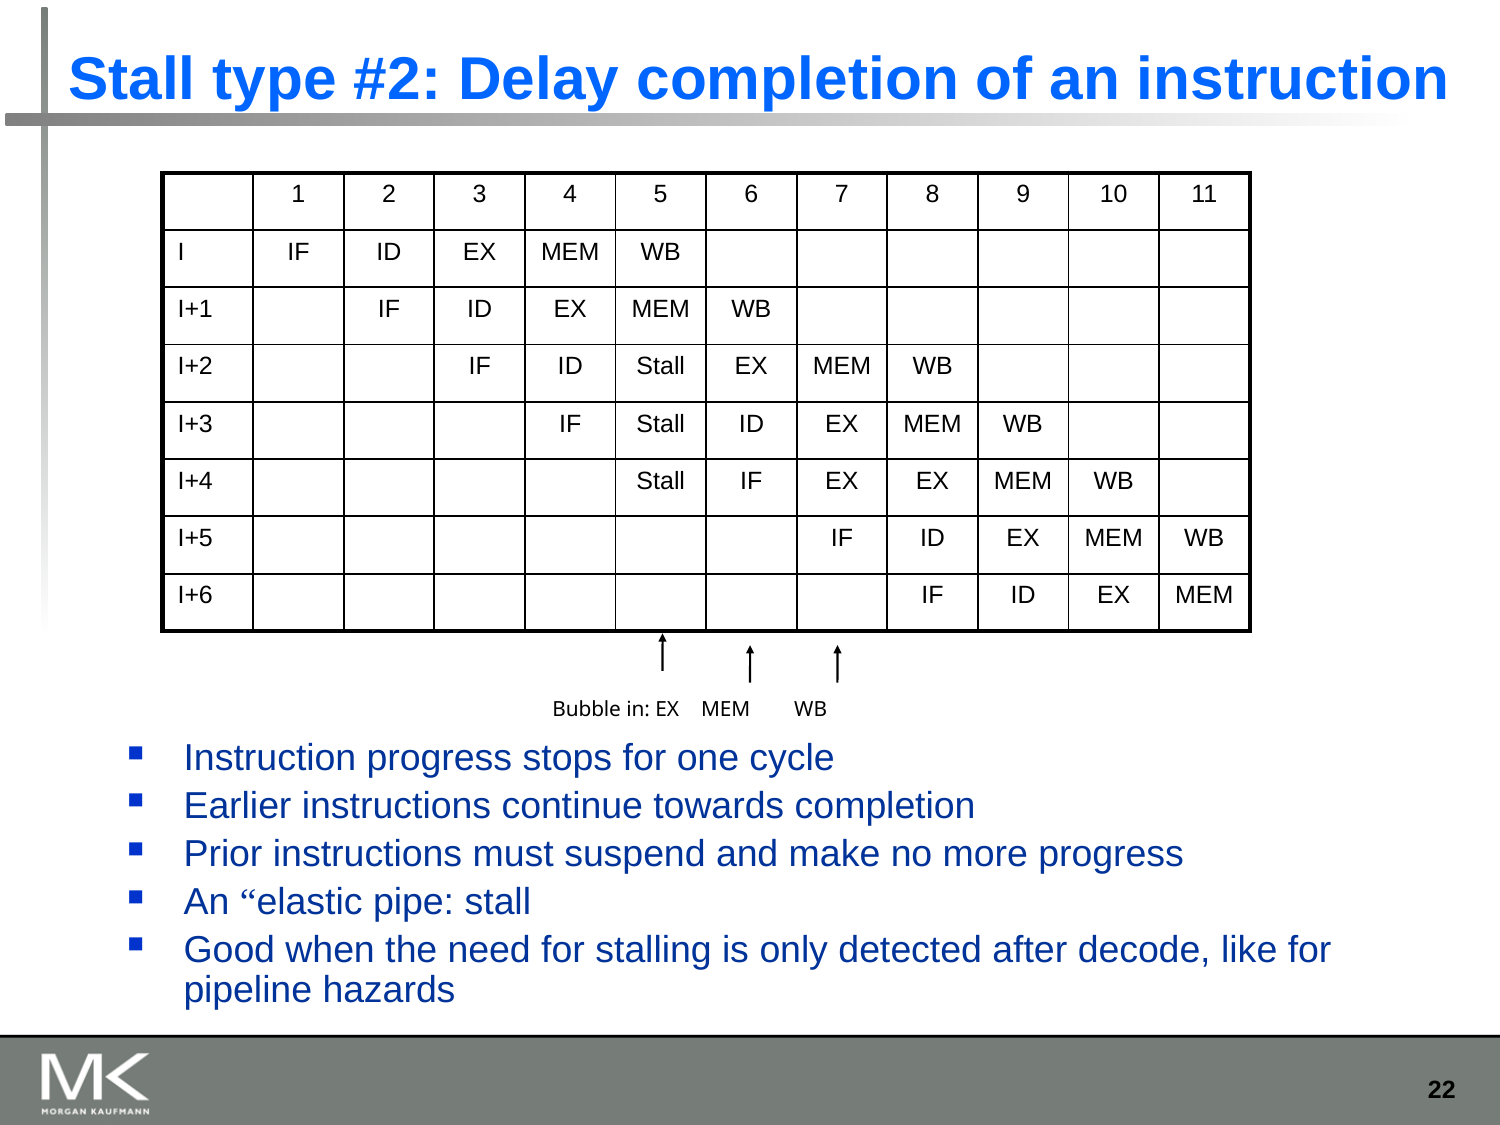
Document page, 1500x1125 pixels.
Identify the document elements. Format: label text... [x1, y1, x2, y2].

table_cell MEM [1160, 575, 1248, 629]
table_cell [888, 288, 977, 344]
table_header 5 [616, 175, 705, 229]
table_cell [1160, 403, 1248, 458]
table_cell [1160, 460, 1248, 515]
table_cell WB [616, 231, 705, 286]
table_header 3 [435, 175, 524, 229]
table_cell EX [798, 403, 886, 458]
table_cell [979, 231, 1068, 286]
table_cell [707, 575, 796, 629]
table_cell [707, 231, 796, 286]
table_cell [1069, 288, 1158, 344]
table_cell IF [888, 575, 977, 629]
table_cell I+2 [165, 345, 252, 401]
table_cell [616, 517, 705, 573]
table_cell ID [707, 403, 796, 458]
table_cell [345, 345, 433, 401]
table_cell I+1 [165, 288, 252, 344]
table_cell Stall [616, 403, 705, 458]
table_cell [1160, 288, 1248, 344]
table_cell [254, 345, 343, 401]
table_header [165, 175, 252, 229]
table_cell [345, 460, 433, 515]
table_cell [526, 460, 615, 515]
table_cell IF [707, 460, 796, 515]
table_cell [616, 575, 705, 629]
table_cell MEM [798, 345, 886, 401]
table_cell EX [888, 460, 977, 515]
table_cell ID [435, 288, 524, 344]
table_header 2 [345, 175, 433, 229]
table_cell [254, 517, 343, 573]
table_cell WB [1160, 517, 1248, 573]
table_cell Stall [616, 460, 705, 515]
table_cell MEM [526, 231, 615, 286]
table_cell WB [1069, 460, 1158, 515]
table_header 8 [888, 175, 977, 229]
table_header 1 [254, 175, 343, 229]
table_cell EX [798, 460, 886, 515]
table_cell [435, 575, 524, 629]
table_cell IF [798, 517, 886, 573]
table_cell WB [707, 288, 796, 344]
table_cell EX [435, 231, 524, 286]
table_cell [979, 345, 1068, 401]
table_cell ID [979, 575, 1068, 629]
table_cell [435, 460, 524, 515]
table_cell [435, 403, 524, 458]
table_cell [345, 403, 433, 458]
table_cell [1069, 231, 1158, 286]
table_cell EX [707, 345, 796, 401]
table_cell ID [888, 517, 977, 573]
table_header 7 [798, 175, 886, 229]
table_cell MEM [979, 460, 1068, 515]
table_cell EX [1069, 575, 1158, 629]
table_cell ID [345, 231, 433, 286]
table_cell I+3 [165, 403, 252, 458]
table_cell WB [888, 345, 977, 401]
table_cell EX [979, 517, 1068, 573]
table_cell Stall [616, 345, 705, 401]
table_cell ID [526, 345, 615, 401]
text_box Bubble in: EX MEM WB [537, 687, 963, 728]
table_cell IF [254, 231, 343, 286]
table_cell [254, 460, 343, 515]
table_cell [979, 288, 1068, 344]
table_cell [254, 288, 343, 344]
table_header 9 [979, 175, 1068, 229]
table_header 11 [1160, 175, 1248, 229]
table_cell [345, 517, 433, 573]
table_header 10 [1069, 175, 1158, 229]
table_cell I+6 [165, 575, 252, 629]
table_header 6 [707, 175, 796, 229]
table_cell [798, 231, 886, 286]
table_cell [1160, 231, 1248, 286]
table_cell WB [979, 403, 1068, 458]
table_cell MEM [616, 288, 705, 344]
table_header 4 [526, 175, 615, 229]
table_cell [435, 517, 524, 573]
title Stall type #2: Delay completion of an instruction [52, 30, 1500, 120]
table_cell [798, 288, 886, 344]
picture [29, 1046, 160, 1123]
table_cell I [165, 231, 252, 286]
table_cell [798, 575, 886, 629]
table_cell [1069, 403, 1158, 458]
table_cell [254, 403, 343, 458]
table_cell I+4 [165, 460, 252, 515]
table_cell [888, 231, 977, 286]
list Instruction progress stops for one cycle Earlier instructions continue towards completion Prior instructions must suspend and make no more progress An “elastic pipe: stall Good when the need for stalling is only detected after decode, like for pipeline hazards [111, 184, 1470, 1024]
text_box [833, 645, 842, 683]
table_cell EX [526, 288, 615, 344]
table_cell [526, 575, 615, 629]
text_box [745, 645, 755, 683]
table_cell IF [345, 288, 433, 344]
table_cell [526, 517, 615, 573]
table_cell IF [526, 403, 615, 458]
table_cell [345, 575, 433, 629]
table_cell [254, 575, 343, 629]
table_cell MEM [888, 403, 977, 458]
table_cell [1160, 345, 1248, 401]
text_box [658, 633, 667, 671]
table_cell I+5 [165, 517, 252, 573]
table_cell MEM [1069, 517, 1158, 573]
table_cell IF [435, 345, 524, 401]
table_cell [707, 517, 796, 573]
table_cell [1069, 345, 1158, 401]
